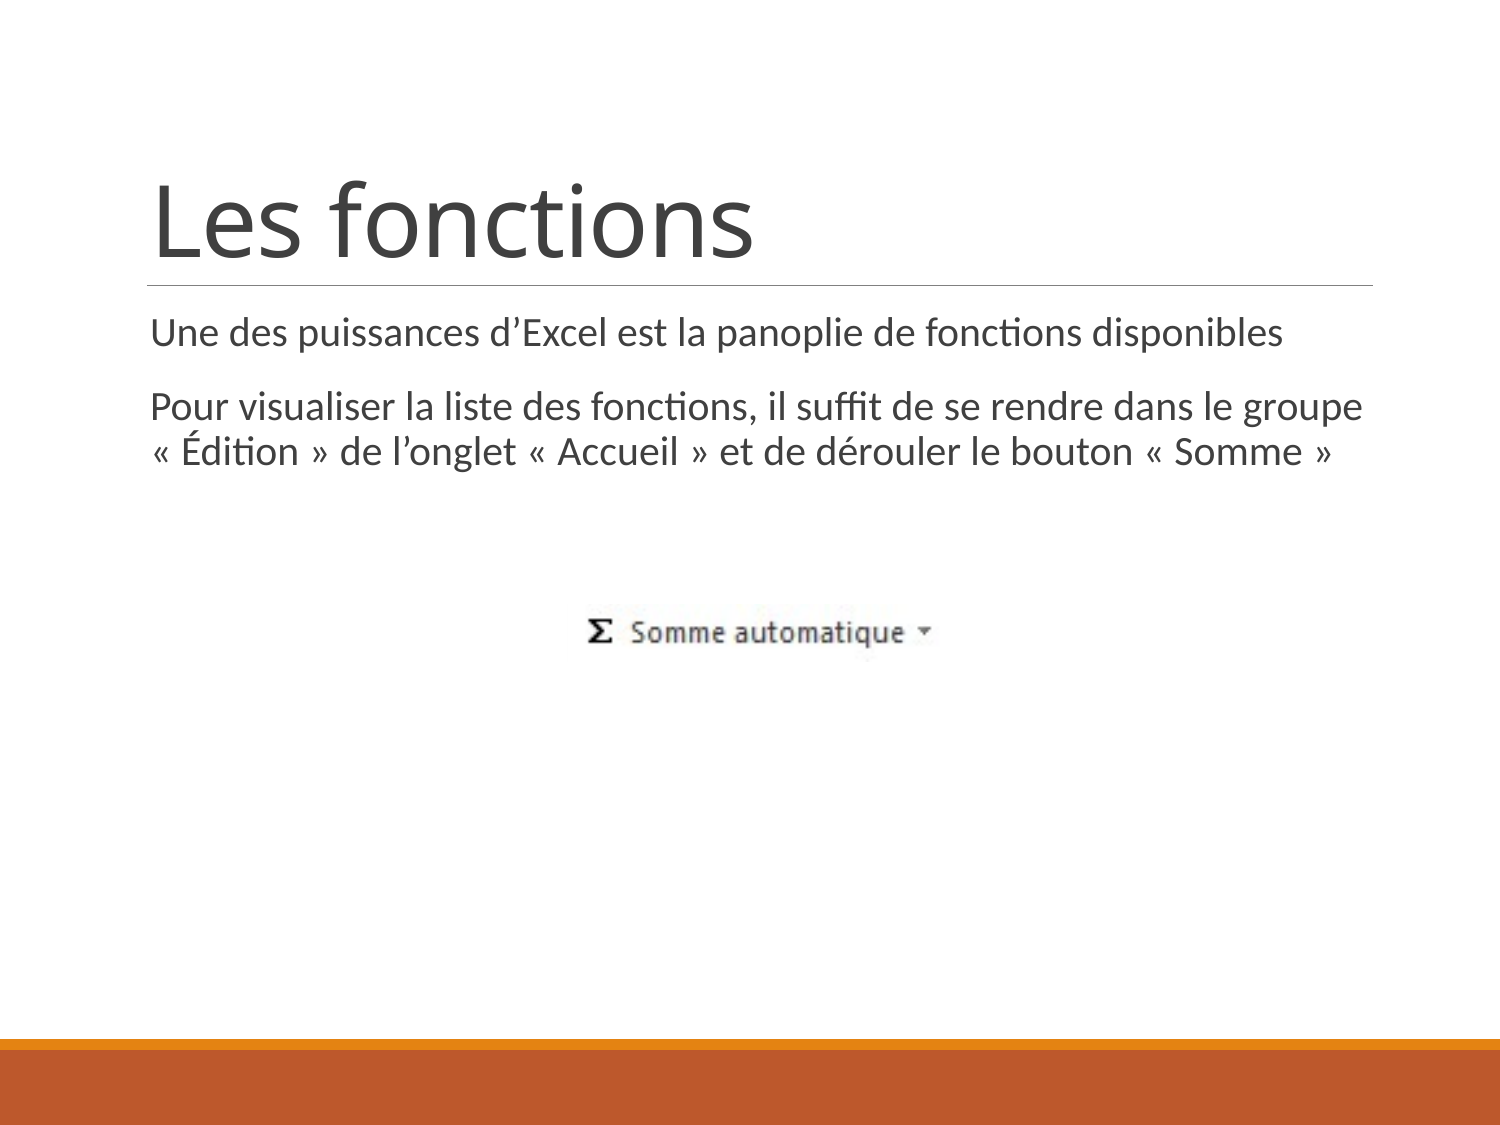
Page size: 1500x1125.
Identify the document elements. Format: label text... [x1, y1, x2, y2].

title Les fonctions [135, 47, 1373, 285]
list Une des puissances d’Excel est la panoplie de fonctions disponibles Pour visualiser la liste des fonctions, il suffit de se rendre dans le groupe « Édition » de l’onglet « Accueil » et de dérouler le bouton « Somme » [135, 302, 1373, 963]
picture [565, 603, 942, 662]
